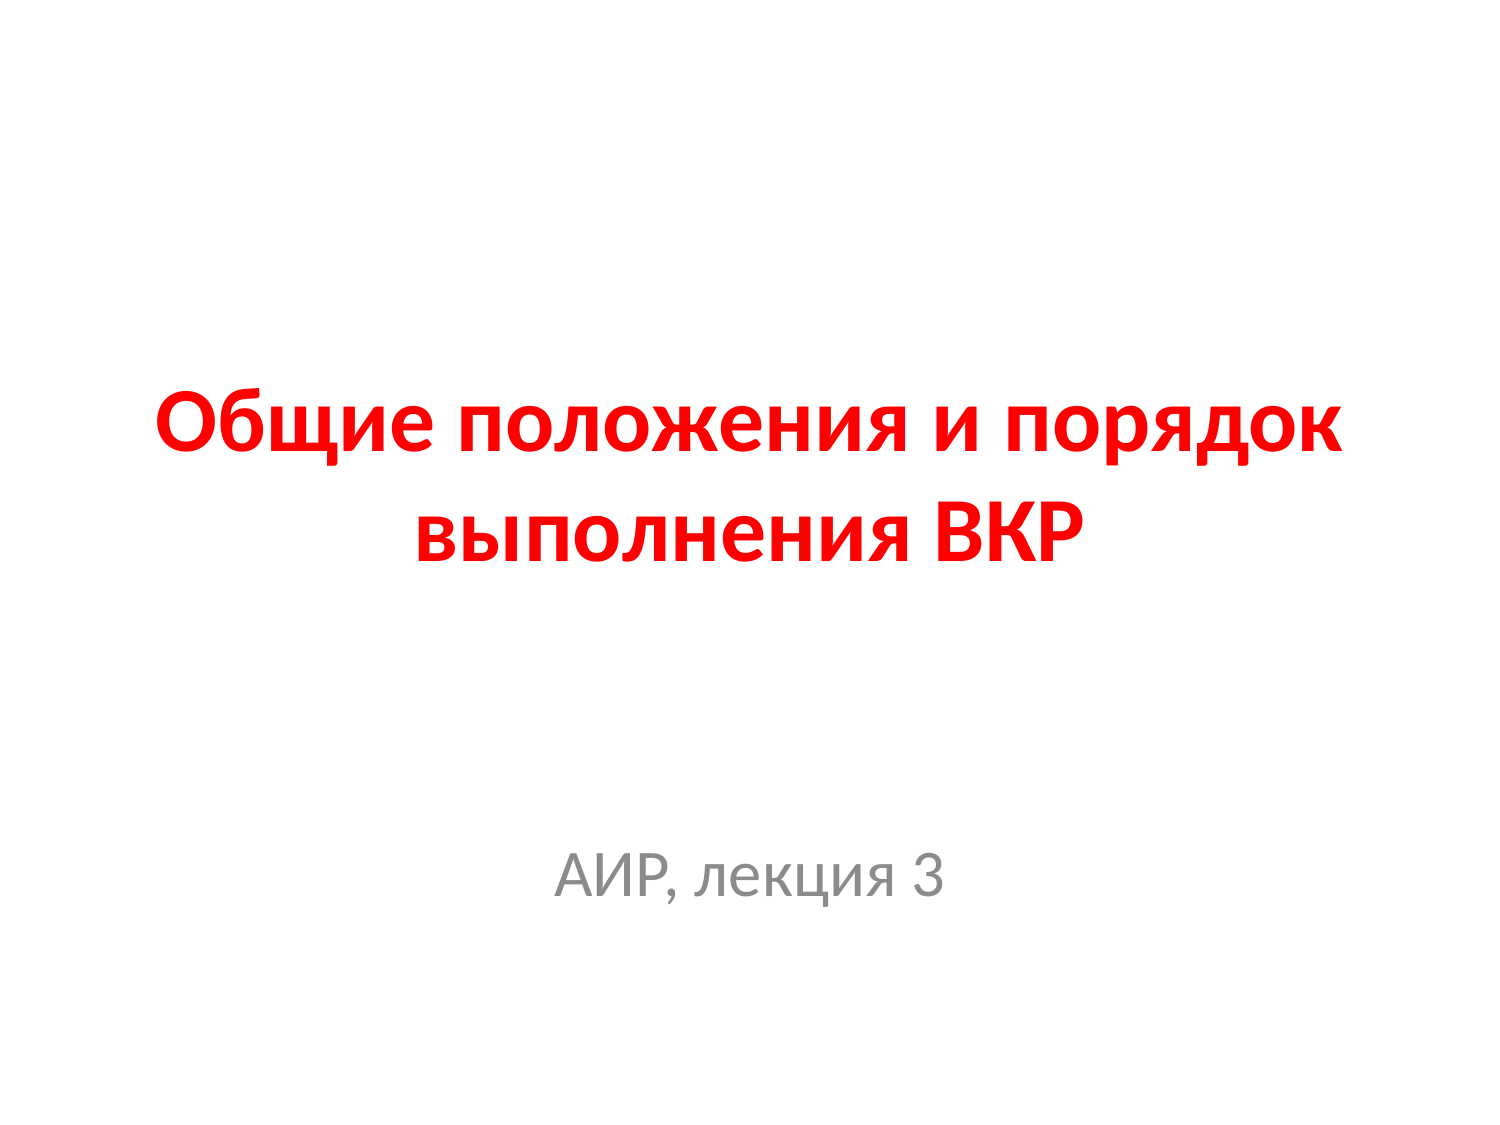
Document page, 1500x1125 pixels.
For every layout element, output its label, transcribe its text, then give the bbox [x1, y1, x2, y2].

title Общие положения и порядок выполнения ВКР [112, 349, 1388, 591]
subtitle АИР, лекция 3 [225, 822, 1275, 925]
